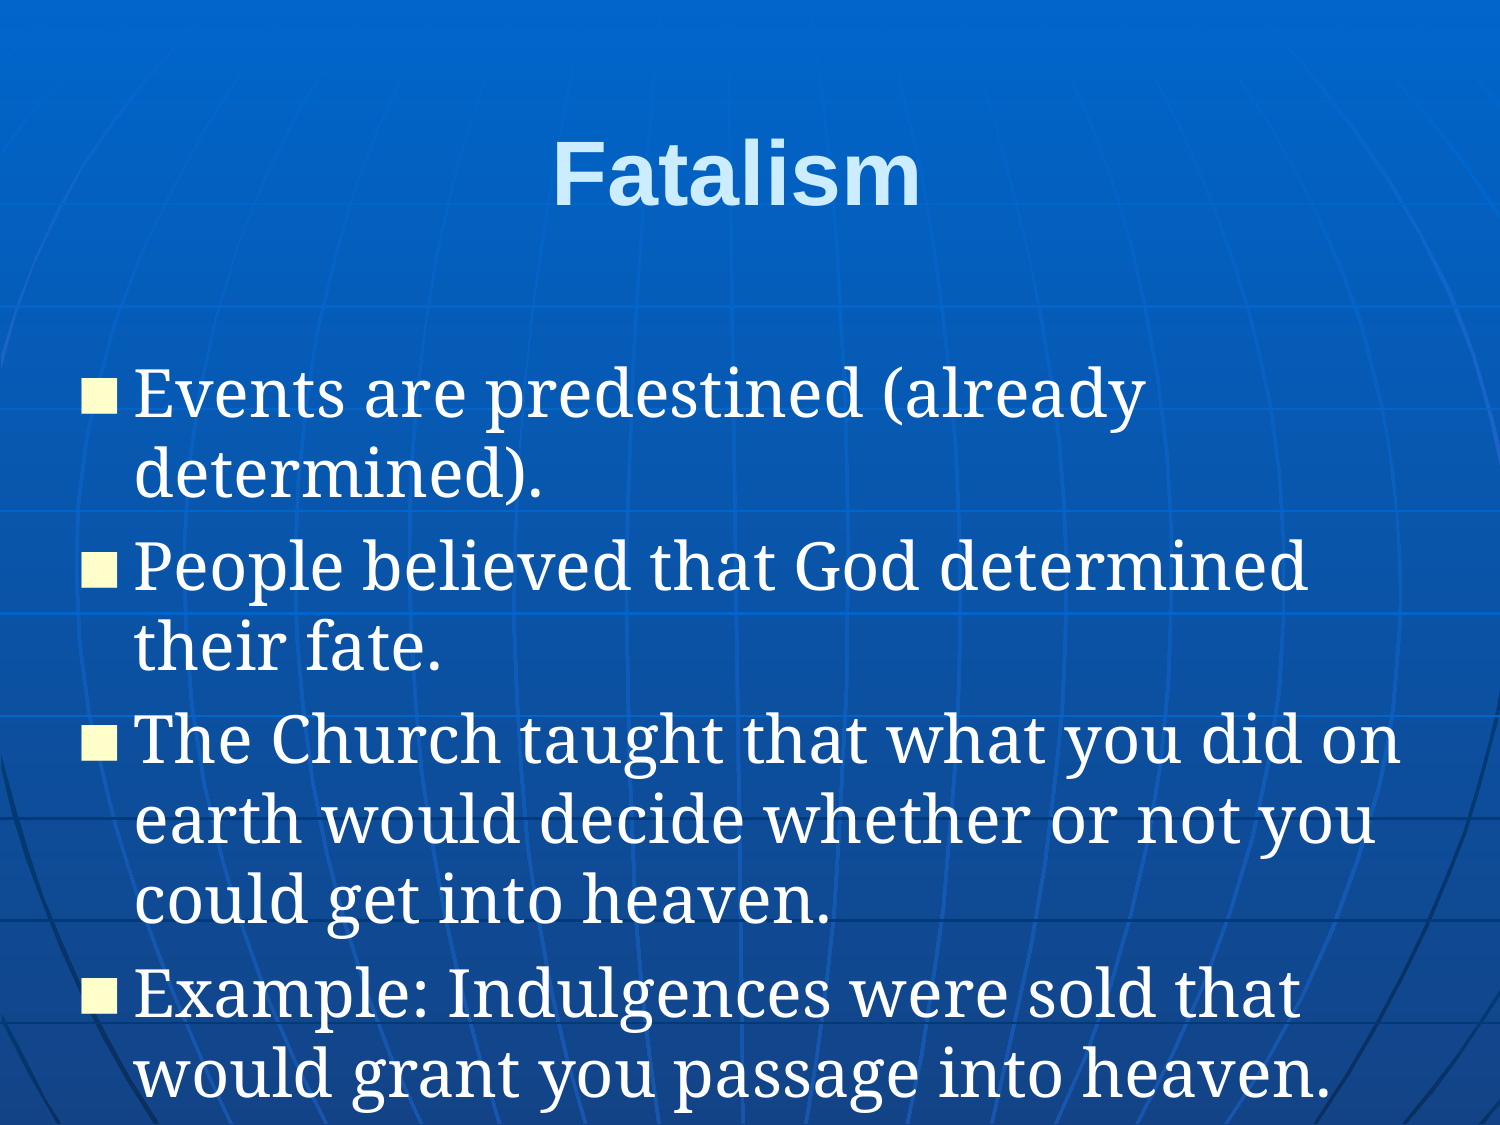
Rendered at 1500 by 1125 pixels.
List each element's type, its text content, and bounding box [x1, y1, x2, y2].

list Events are predestined (already determined). People believed that God determined their fate. The Church taught that what you did on earth would decide whether or not you could get into heaven. Example: Indulgences were sold that would grant you passage into heaven. [62, 249, 1438, 1075]
title Fatalism [62, 75, 1413, 249]
